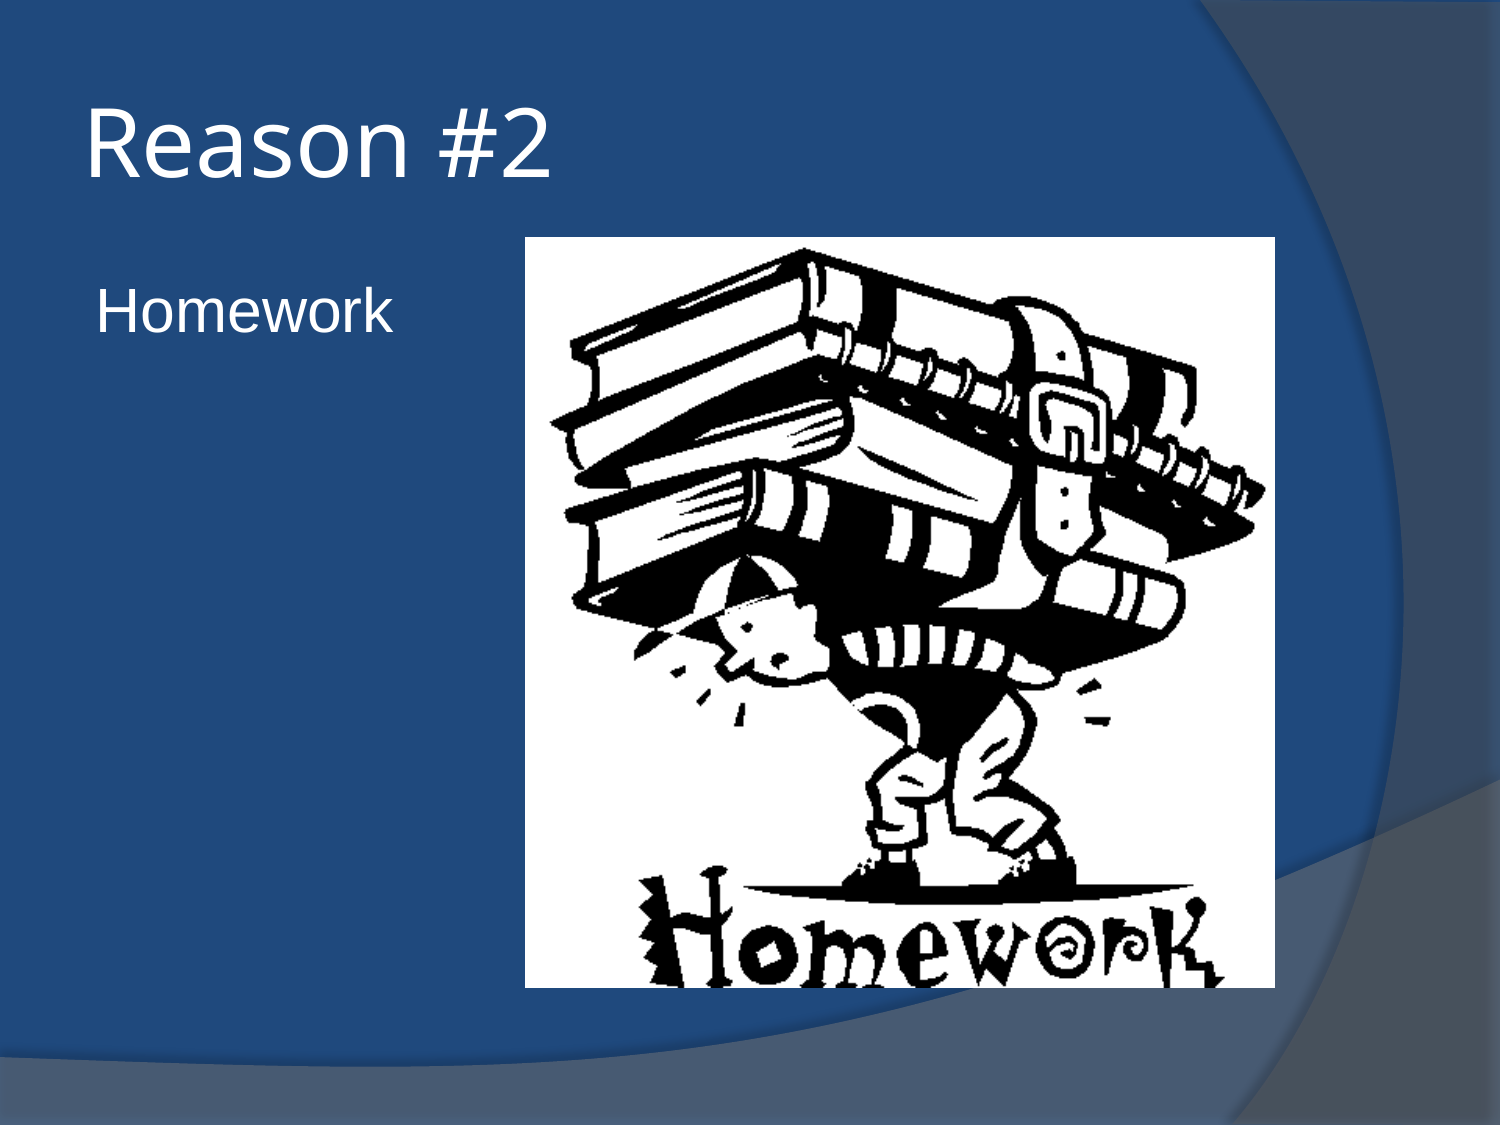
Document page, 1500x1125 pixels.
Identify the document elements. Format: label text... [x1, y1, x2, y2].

list Homework [75, 262, 1300, 1005]
picture [524, 237, 1276, 988]
title Reason #2 [75, 45, 1300, 233]
